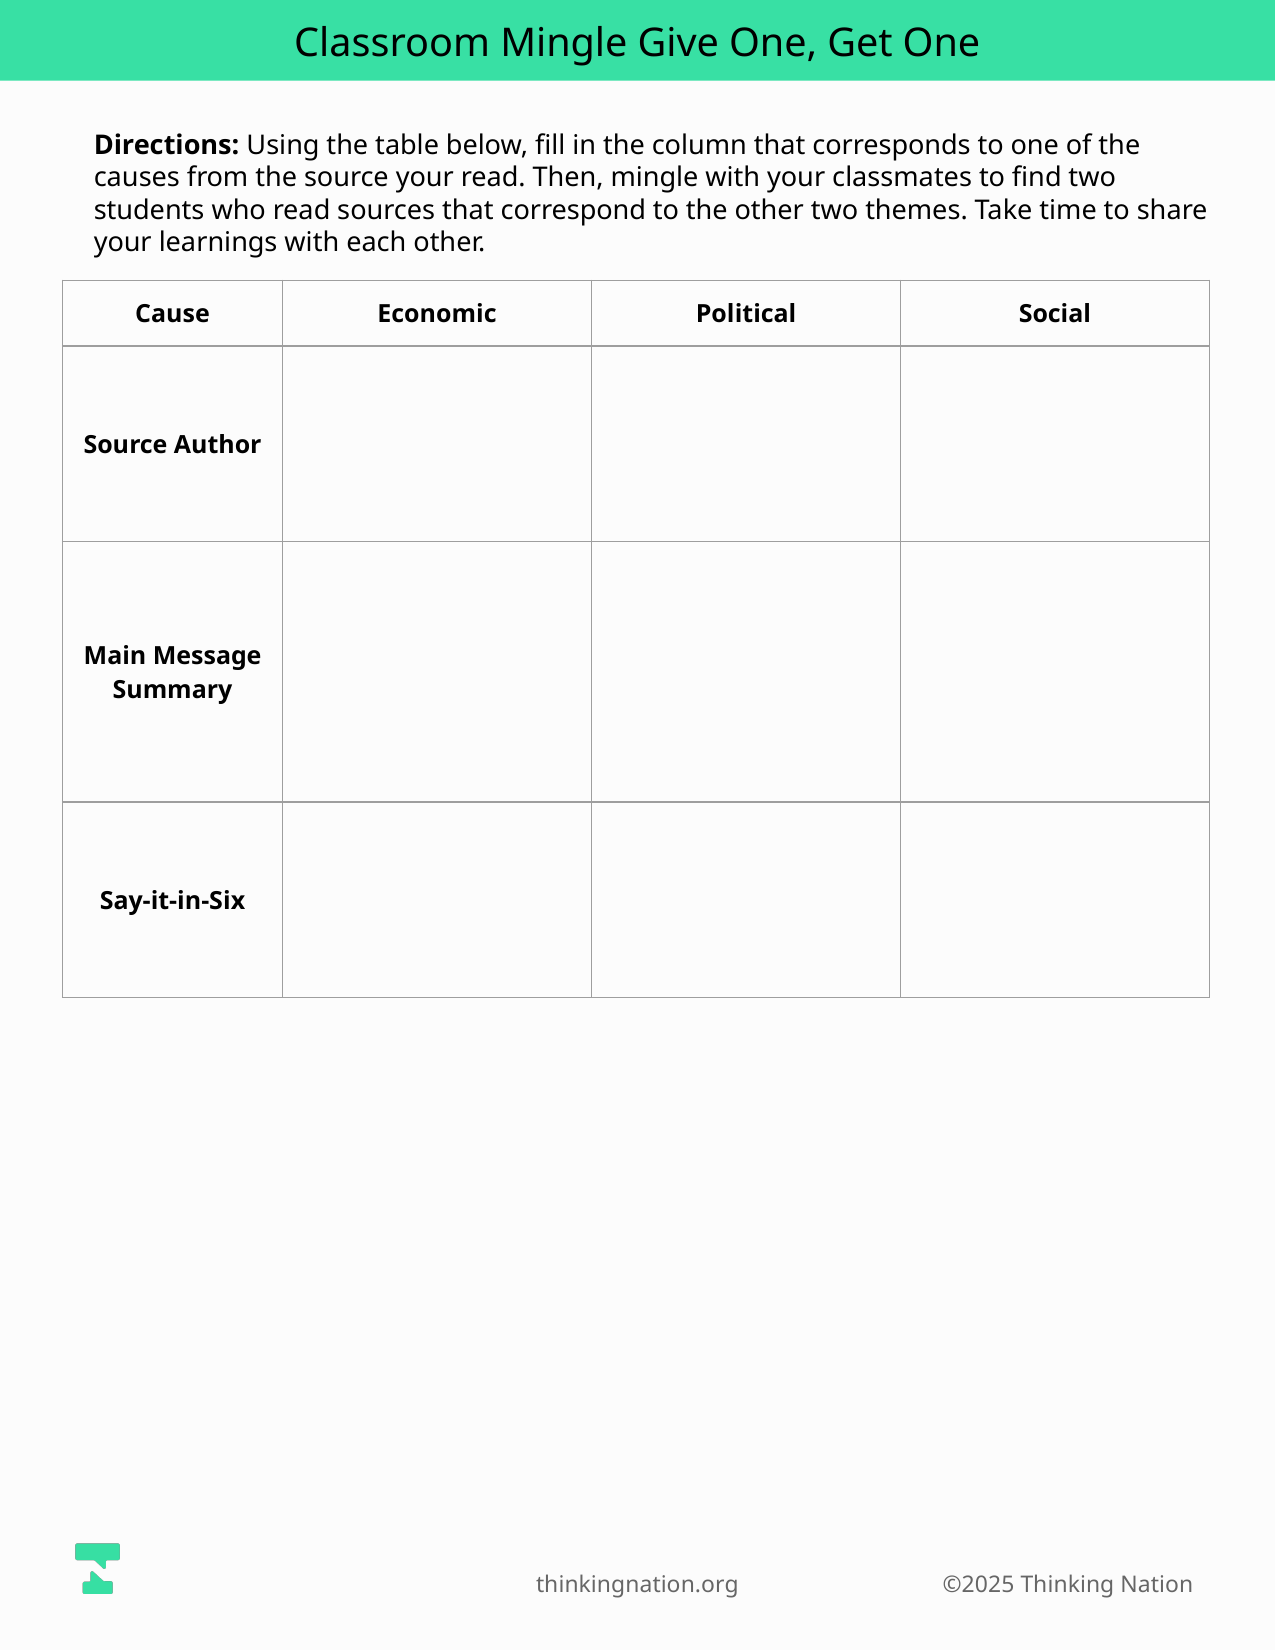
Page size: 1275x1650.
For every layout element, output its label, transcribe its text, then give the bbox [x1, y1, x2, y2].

text_box ©2025 Thinking Nation [907, 1553, 1210, 1605]
table_cell [901, 347, 1209, 541]
table_cell [592, 803, 900, 997]
table_cell Main Message Summary [63, 542, 282, 801]
table_header Economic [283, 281, 591, 345]
table_cell Source Author [63, 347, 282, 541]
table_cell [592, 347, 900, 541]
table_cell [283, 347, 591, 541]
table_header Social [901, 281, 1209, 345]
table_header Cause [63, 281, 282, 345]
text_box Classroom Mingle Give One, Get One [0, 0, 1275, 81]
text_box Directions: Using the table below, fill in the column that corresponds to one of the causes from the source your read. Then, mingle with your classmates to find two students who read sources that correspond to the other two themes. Take time to share your learnings with each other. [74, 108, 1246, 241]
table_cell Say-it-in-Six [63, 803, 282, 997]
table_cell [283, 542, 591, 801]
table_header Political [592, 281, 900, 345]
table_cell [283, 803, 591, 997]
picture [62, 1533, 133, 1604]
table_cell [901, 542, 1209, 801]
text_box thinkingnation.org [486, 1553, 789, 1605]
table_cell [592, 542, 900, 801]
table_cell [901, 803, 1209, 997]
